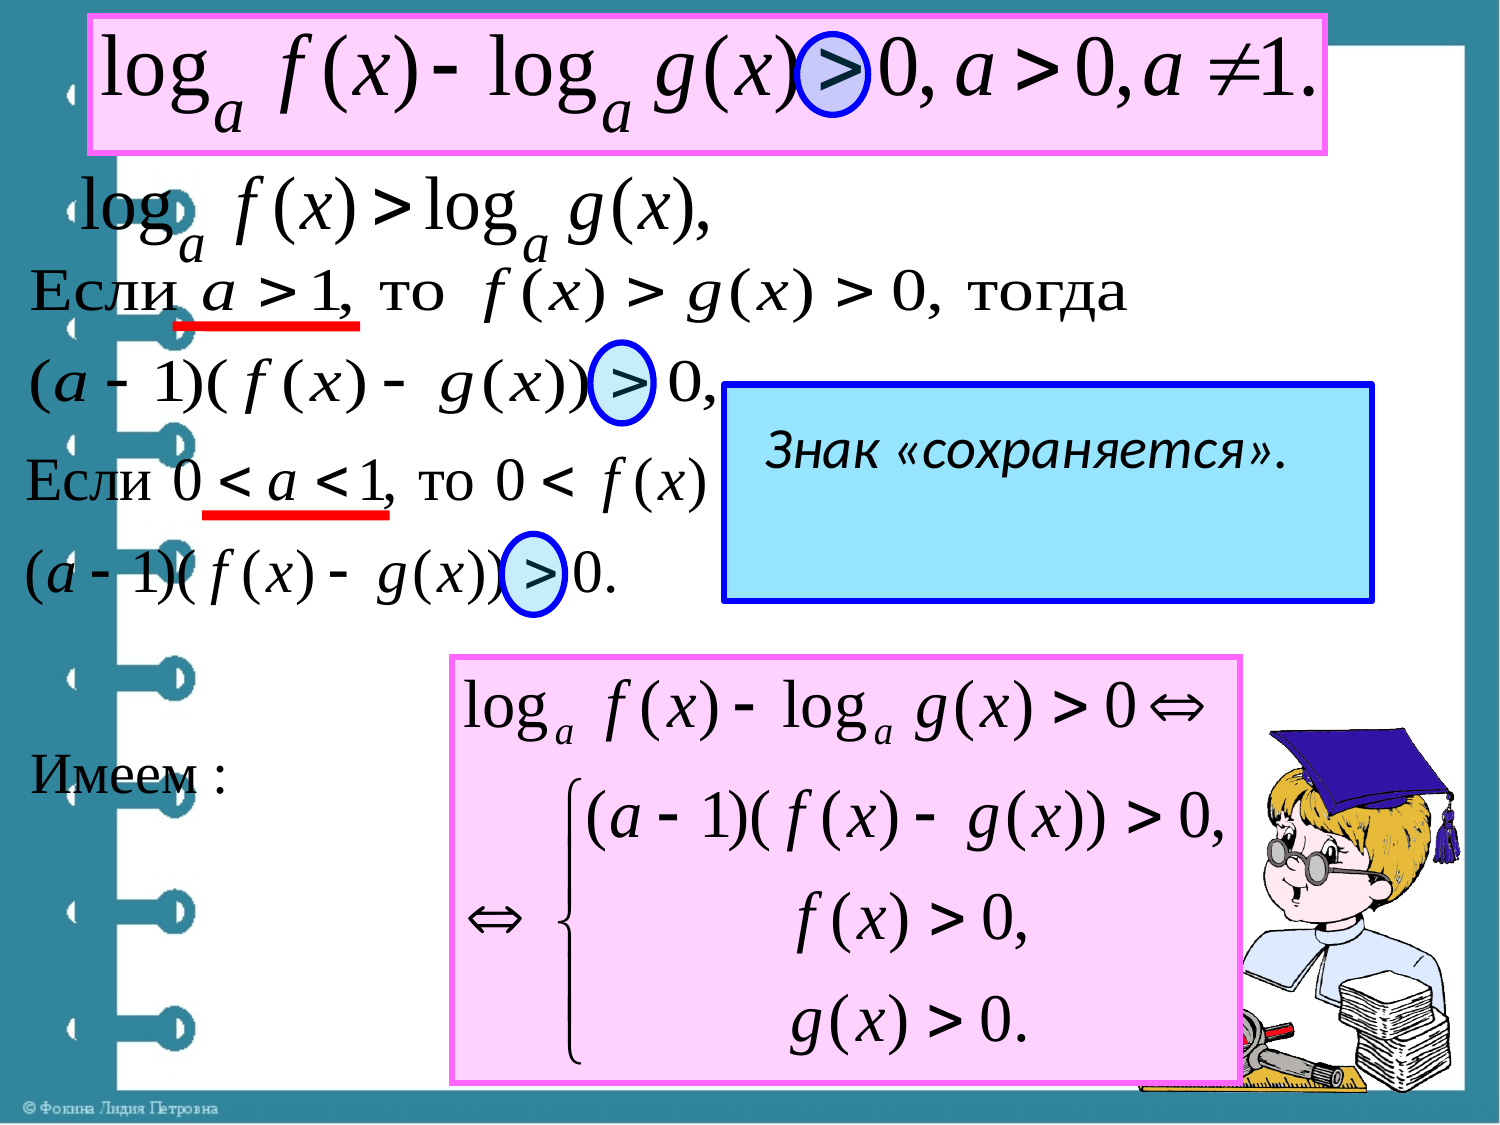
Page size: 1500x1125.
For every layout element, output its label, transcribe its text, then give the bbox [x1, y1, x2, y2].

text_box Имеем : [16, 727, 424, 813]
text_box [73, 163, 742, 278]
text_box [18, 255, 1149, 428]
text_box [723, 384, 1373, 602]
picture [0, 0, 1500, 1125]
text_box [15, 444, 1119, 619]
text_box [454, 659, 1238, 1081]
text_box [92, 18, 1323, 151]
